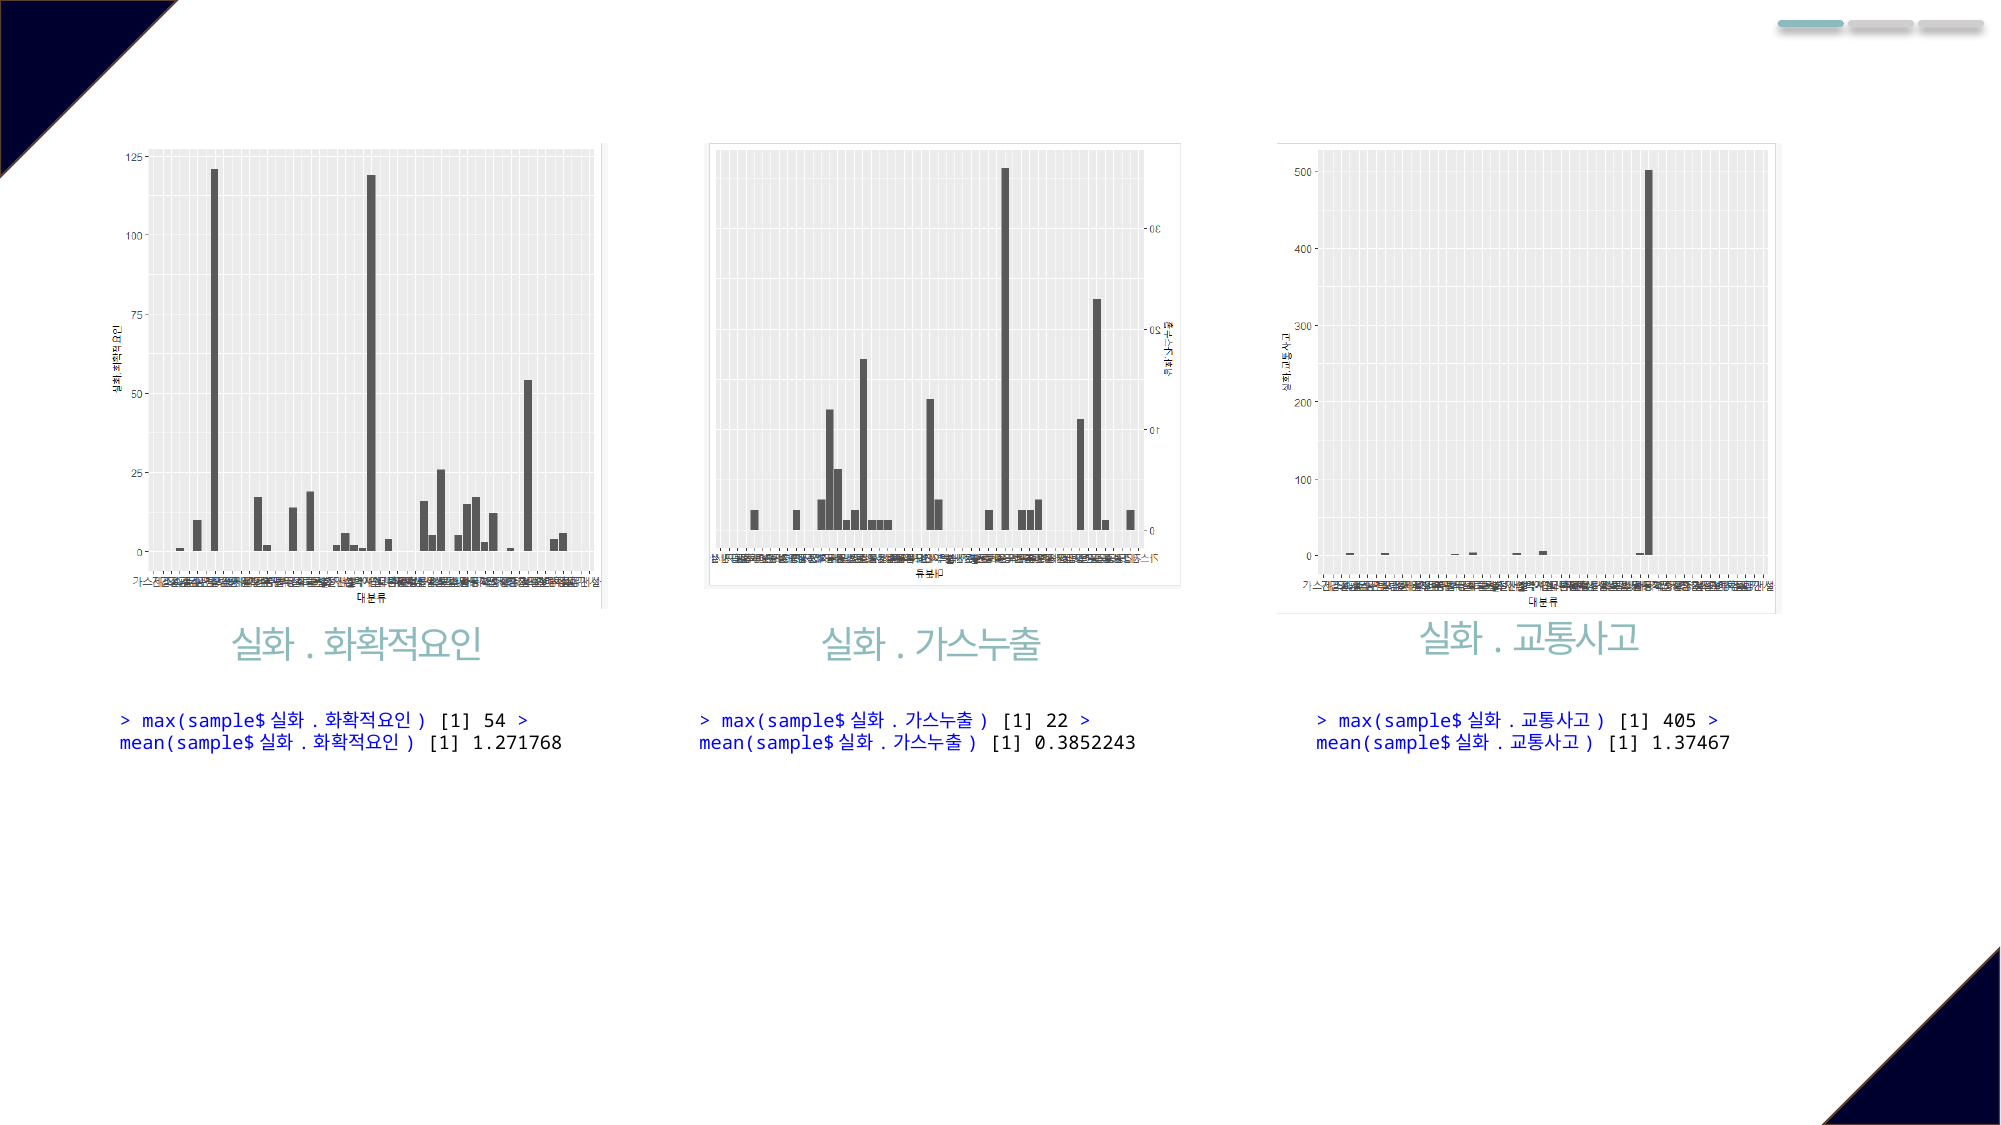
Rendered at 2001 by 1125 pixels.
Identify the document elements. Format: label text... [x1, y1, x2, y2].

text_box > max(sample$실화.화확적요인) [1] 54 > mean(sample$실화.화확적요인) [1] 1.271768 [119, 708, 595, 754]
picture [106, 143, 608, 609]
text_box > max(sample$실화.교통사고) [1] 405 > mean(sample$실화.교통사고) [1] 1.37467 [1316, 708, 1825, 754]
picture [704, 143, 1181, 589]
text_box > max(sample$실화.가스누출) [1] 22 > mean(sample$실화.가스누출) [1] 0.3852243 [699, 708, 1186, 754]
text_box 실화.화확적요인 [215, 613, 499, 674]
text_box 실화.가스누출 [806, 613, 1058, 674]
text_box 실화.교통사고 [1403, 614, 1656, 668]
picture [1277, 143, 1782, 614]
